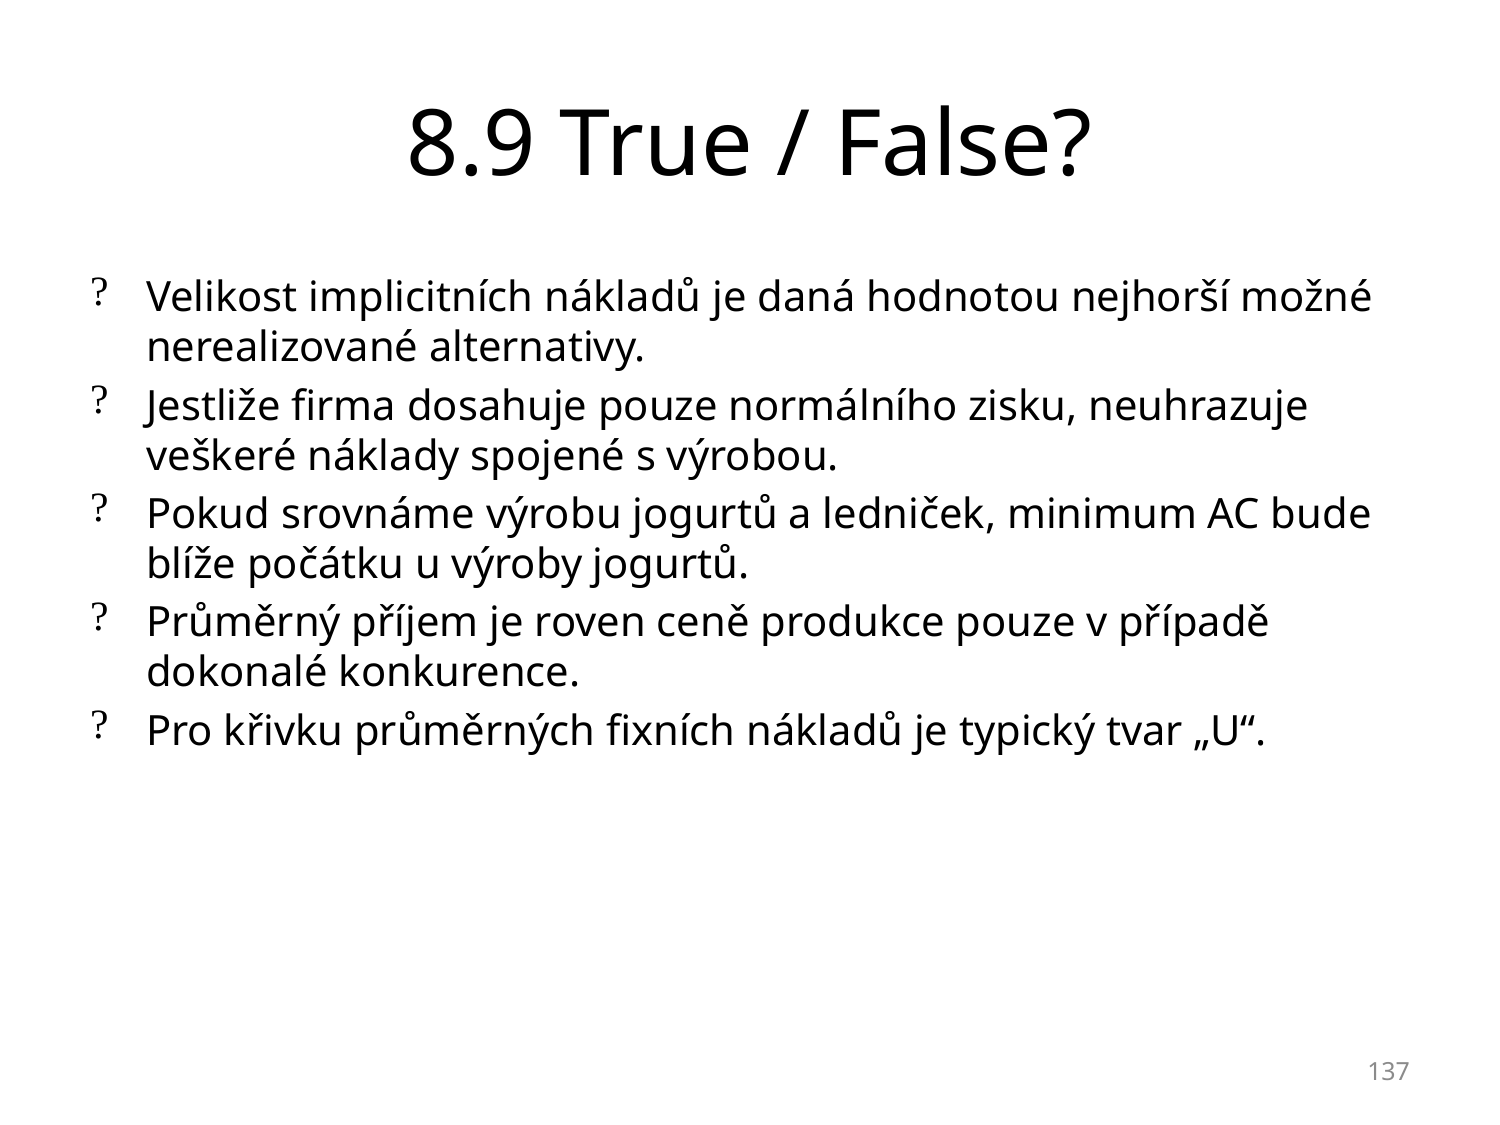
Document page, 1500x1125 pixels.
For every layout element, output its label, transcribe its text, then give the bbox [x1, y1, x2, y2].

title 8.9 True / False? [75, 45, 1425, 233]
slide_number 137 [1074, 1042, 1425, 1103]
list Velikost implicitních nákladů je daná hodnotou nejhorší možné nerealizované alternativy. Jestliže firma dosahuje pouze normálního zisku, neuhrazuje veškeré náklady spojené s výrobou. Pokud srovnáme výrobu jogurtů a ledniček, minimum AC bude blíže počátku u výroby jogurtů. Průměrný příjem je roven ceně produkce pouze v případě dokonalé konkurence. Pro křivku průměrných fixních nákladů je typický tvar „U“. [75, 262, 1425, 1005]
